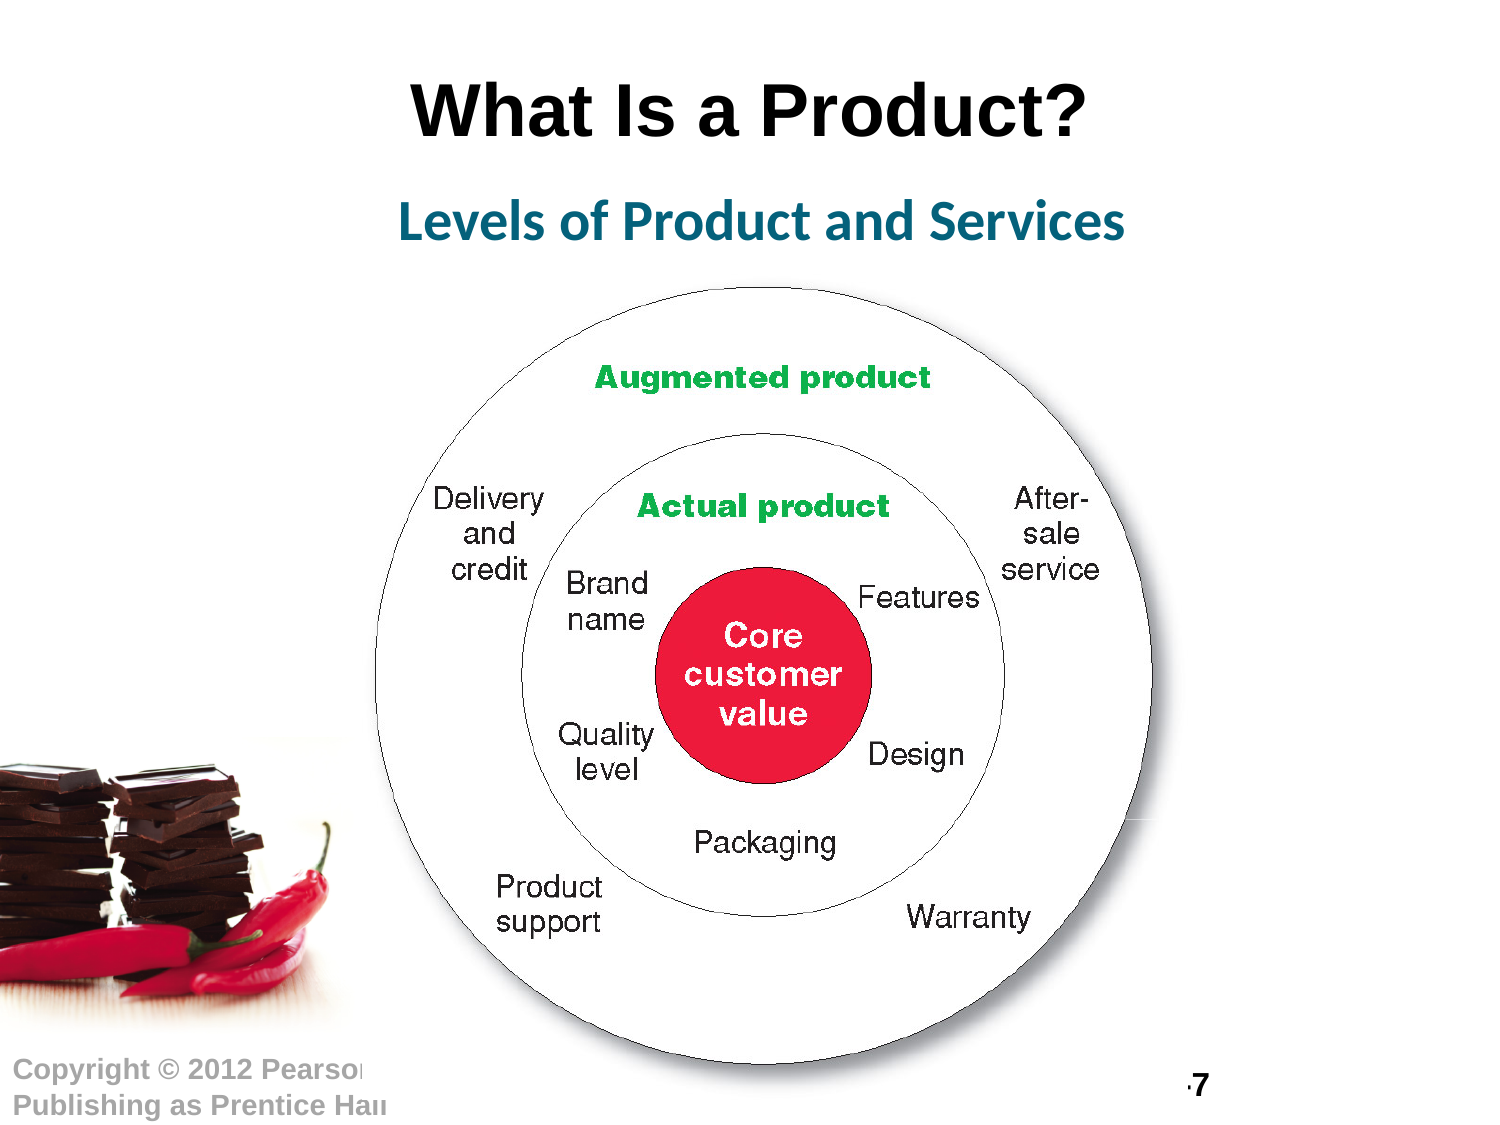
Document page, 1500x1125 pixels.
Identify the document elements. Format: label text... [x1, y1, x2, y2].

picture [362, 274, 1188, 1101]
list Levels of Product and Services [174, 174, 1351, 238]
picture [0, 737, 361, 1038]
title What Is a Product? [112, 12, 1388, 201]
